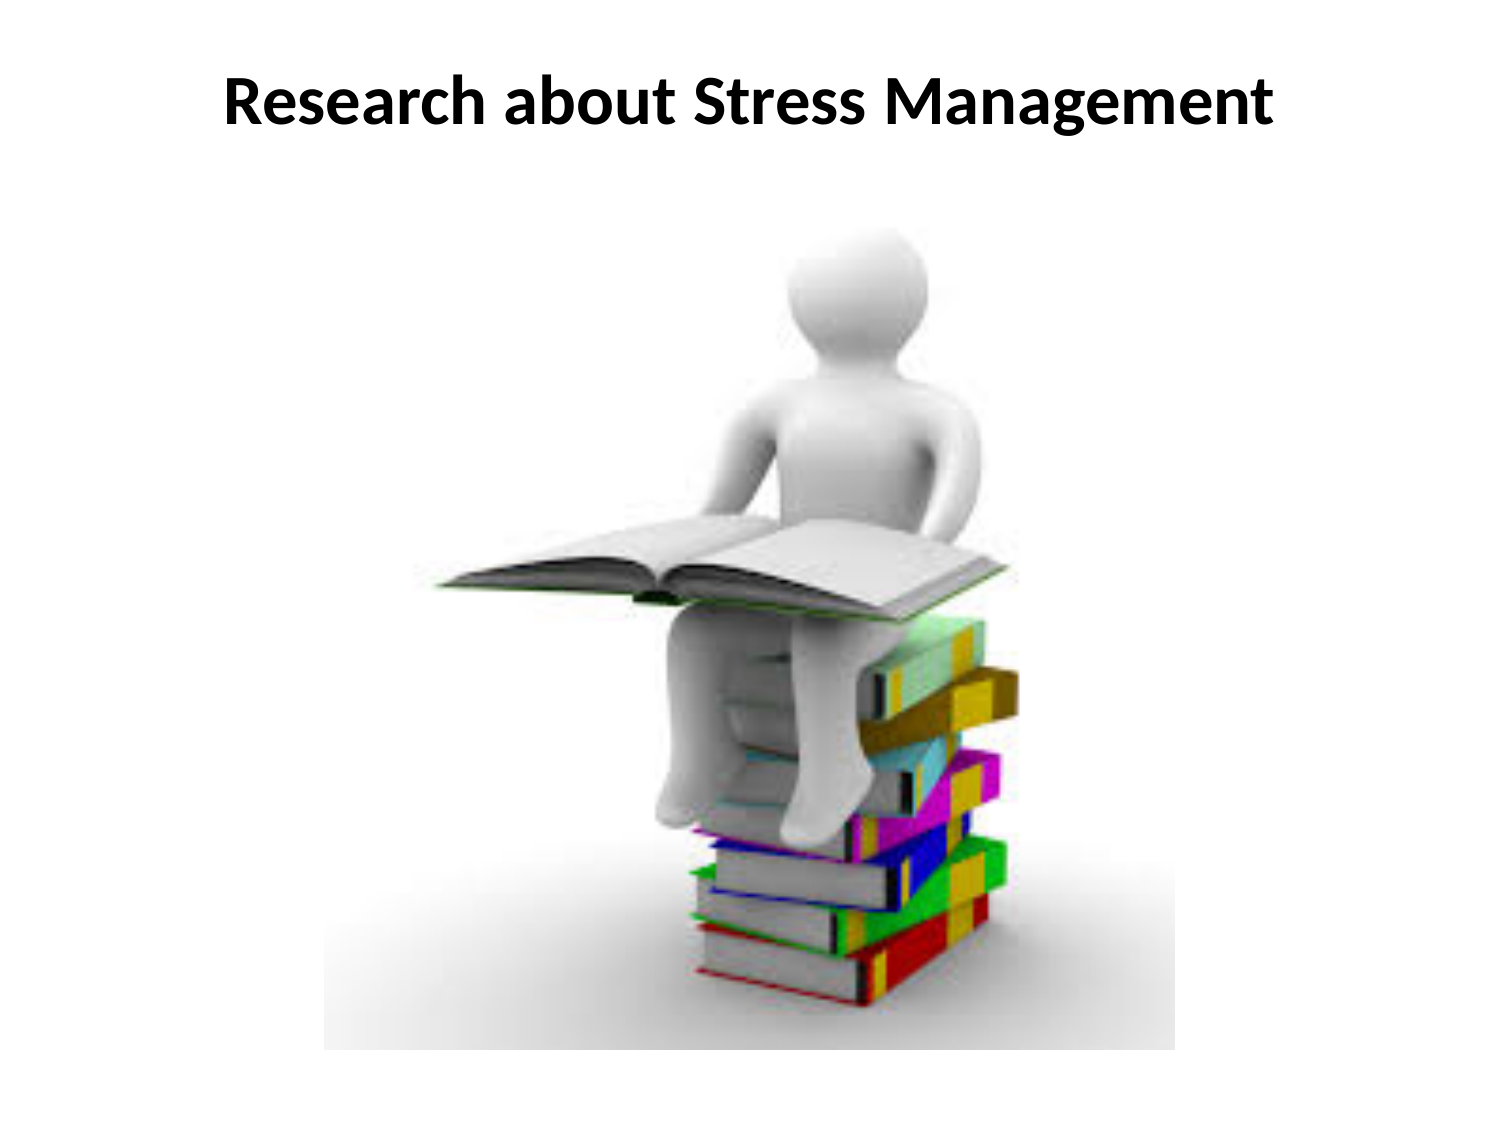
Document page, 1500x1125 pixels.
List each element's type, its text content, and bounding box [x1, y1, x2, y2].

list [324, 199, 1176, 1051]
title Research about Stress Management [75, 45, 1425, 233]
